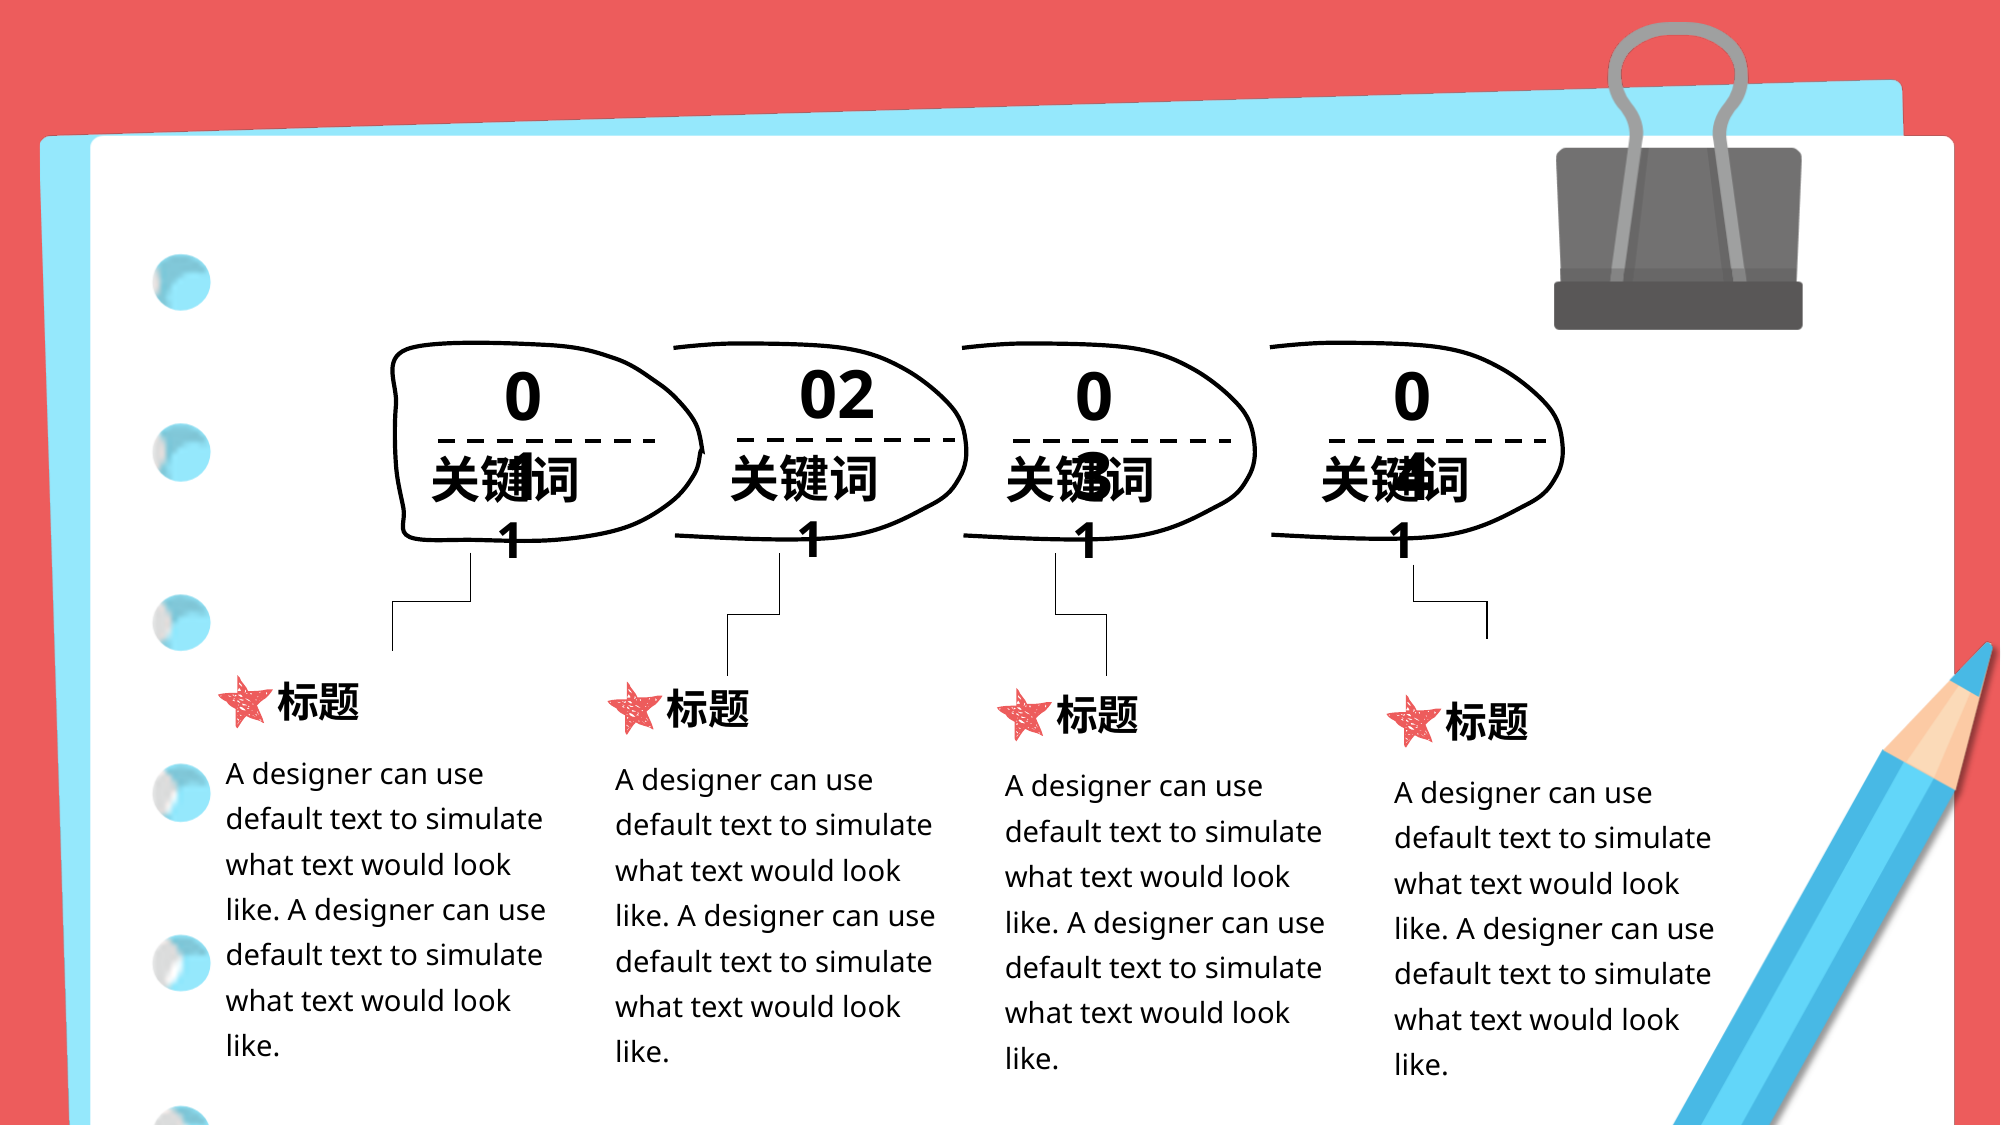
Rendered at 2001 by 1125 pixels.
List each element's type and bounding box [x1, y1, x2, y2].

text_box [382, 562, 481, 642]
text_box [1019, 588, 1143, 640]
text_box [691, 588, 815, 640]
picture [39, 22, 2001, 1125]
text_box [1412, 564, 1488, 639]
